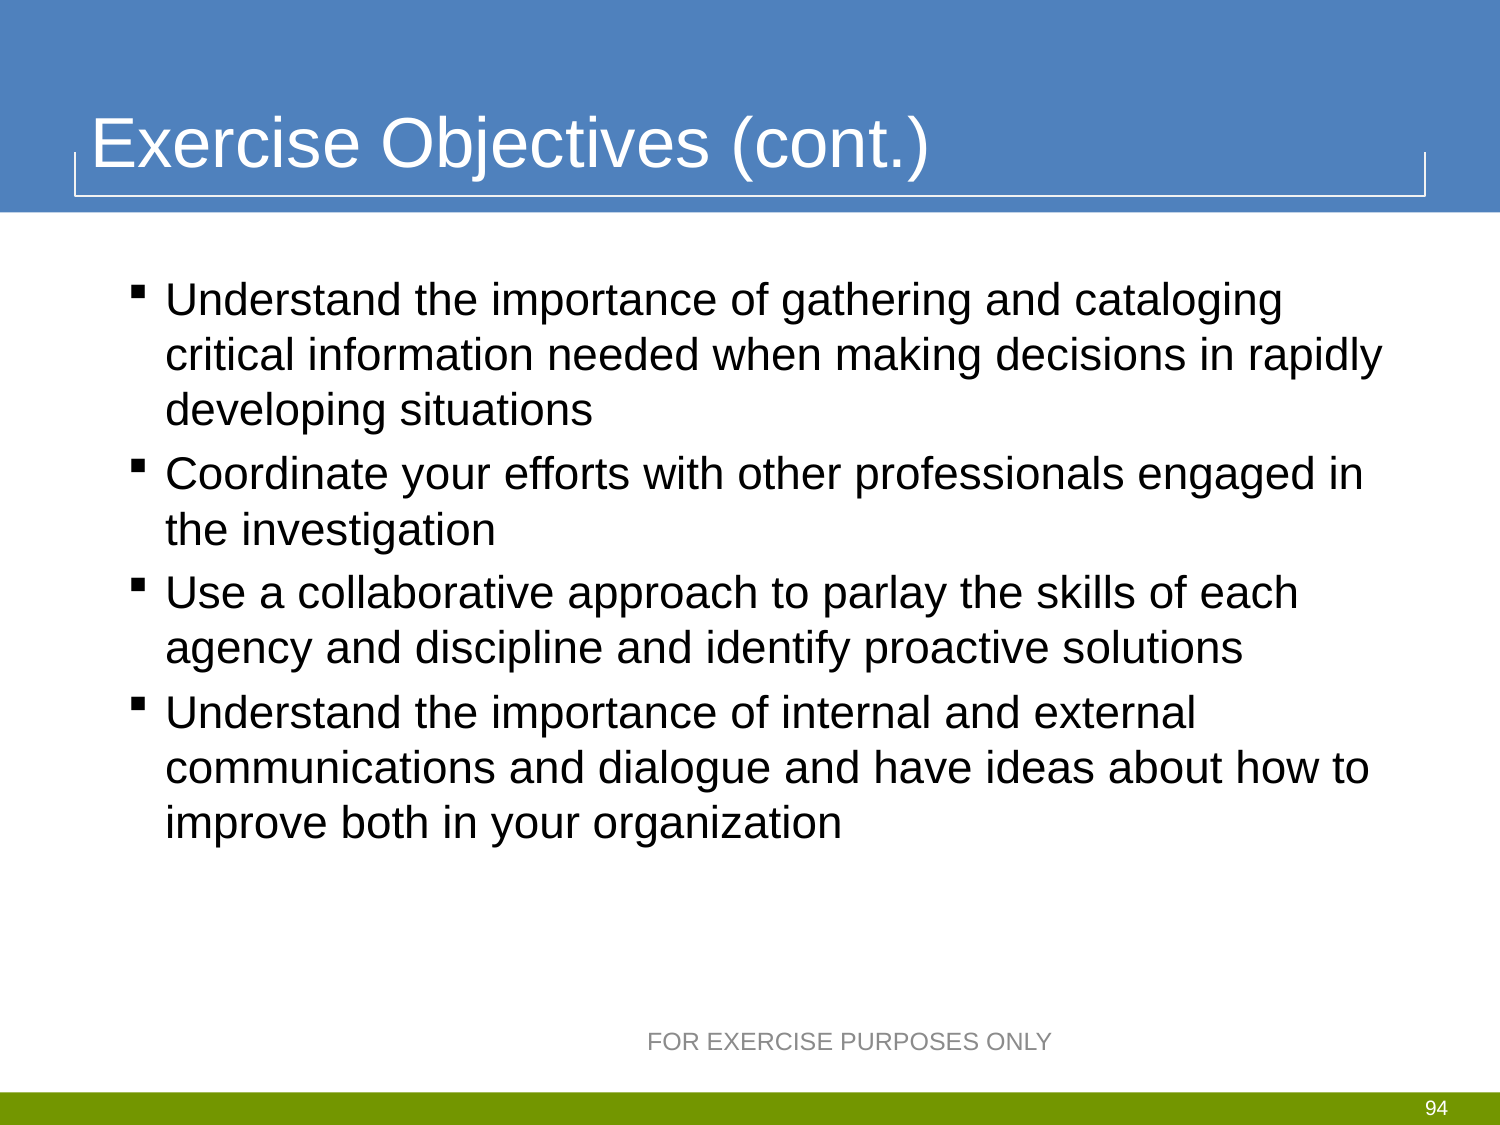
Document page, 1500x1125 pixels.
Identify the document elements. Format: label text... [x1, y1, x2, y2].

title Exercise Objectives (cont.) [74, 44, 1426, 233]
list Understand the importance of gathering and cataloging critical information needed when making decisions in rapidly developing situations Coordinate your efforts with other professionals engaged in the investigation Use a collaborative approach to parlay the skills of each agency and discipline and identify proactive solutions Understand the importance of internal and external communications and dialogue and have ideas about how to improve both in your organization [74, 262, 1426, 1006]
footer FOR EXERCISE PURPOSES ONLY [525, 1025, 1175, 1085]
